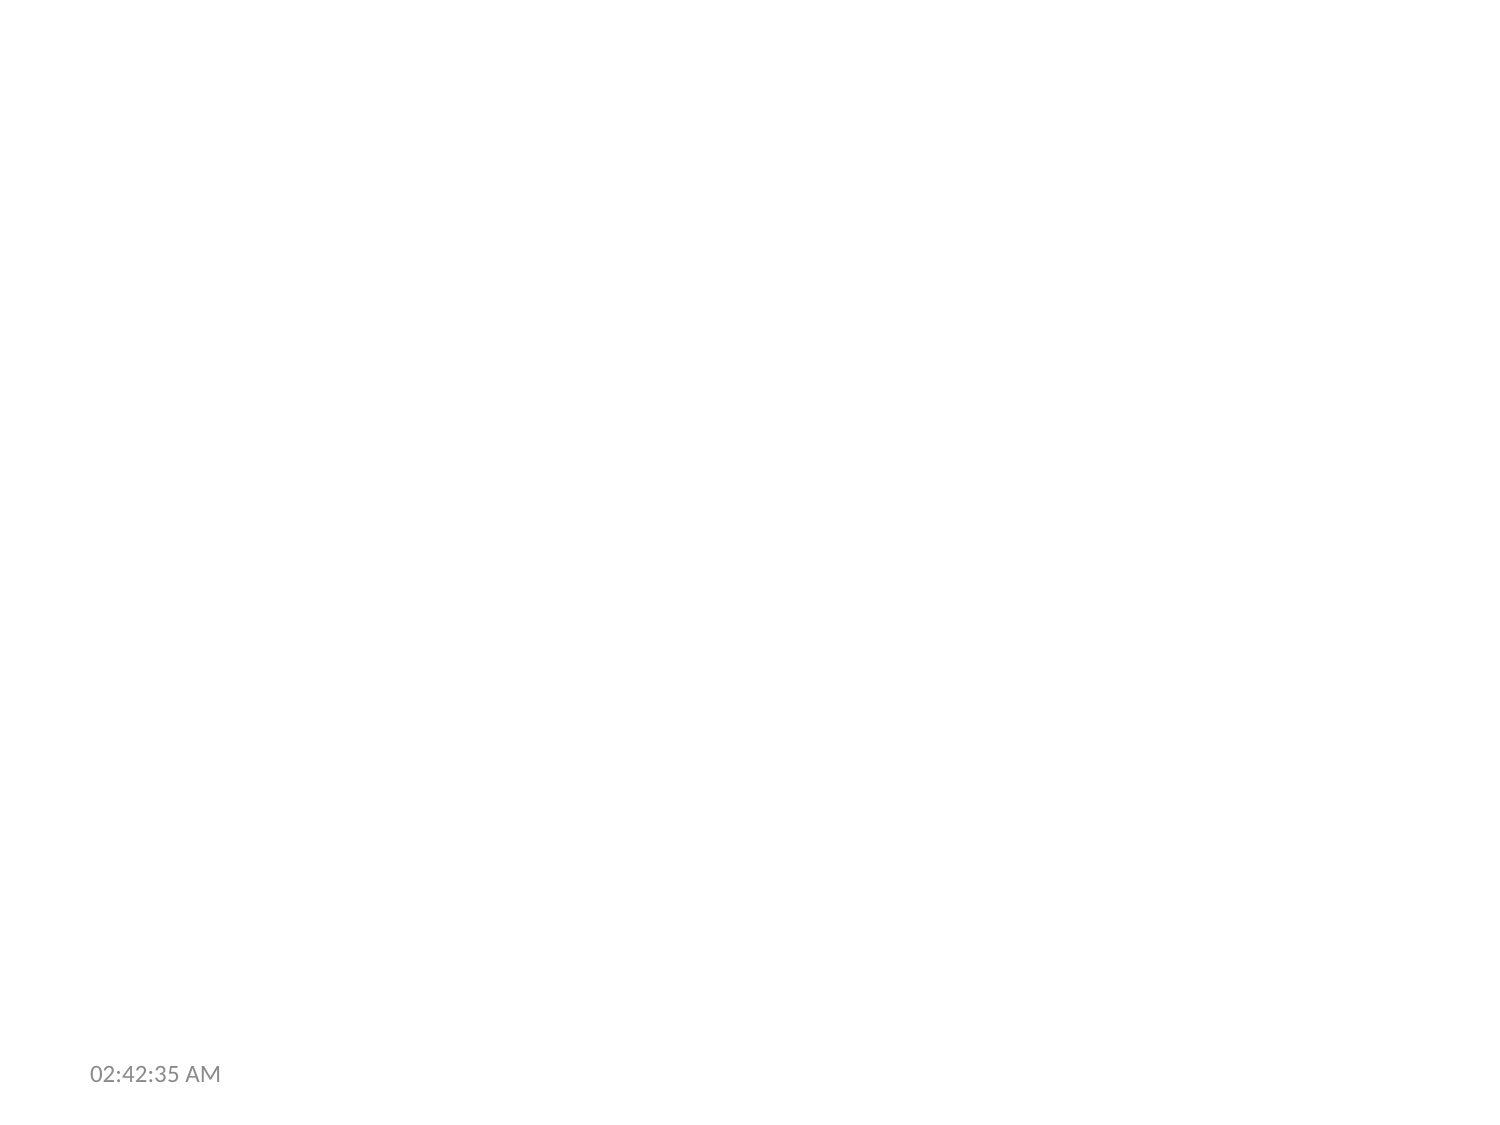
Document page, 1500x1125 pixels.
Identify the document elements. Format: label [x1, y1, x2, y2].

slide_number [75, 1042, 425, 1103]
